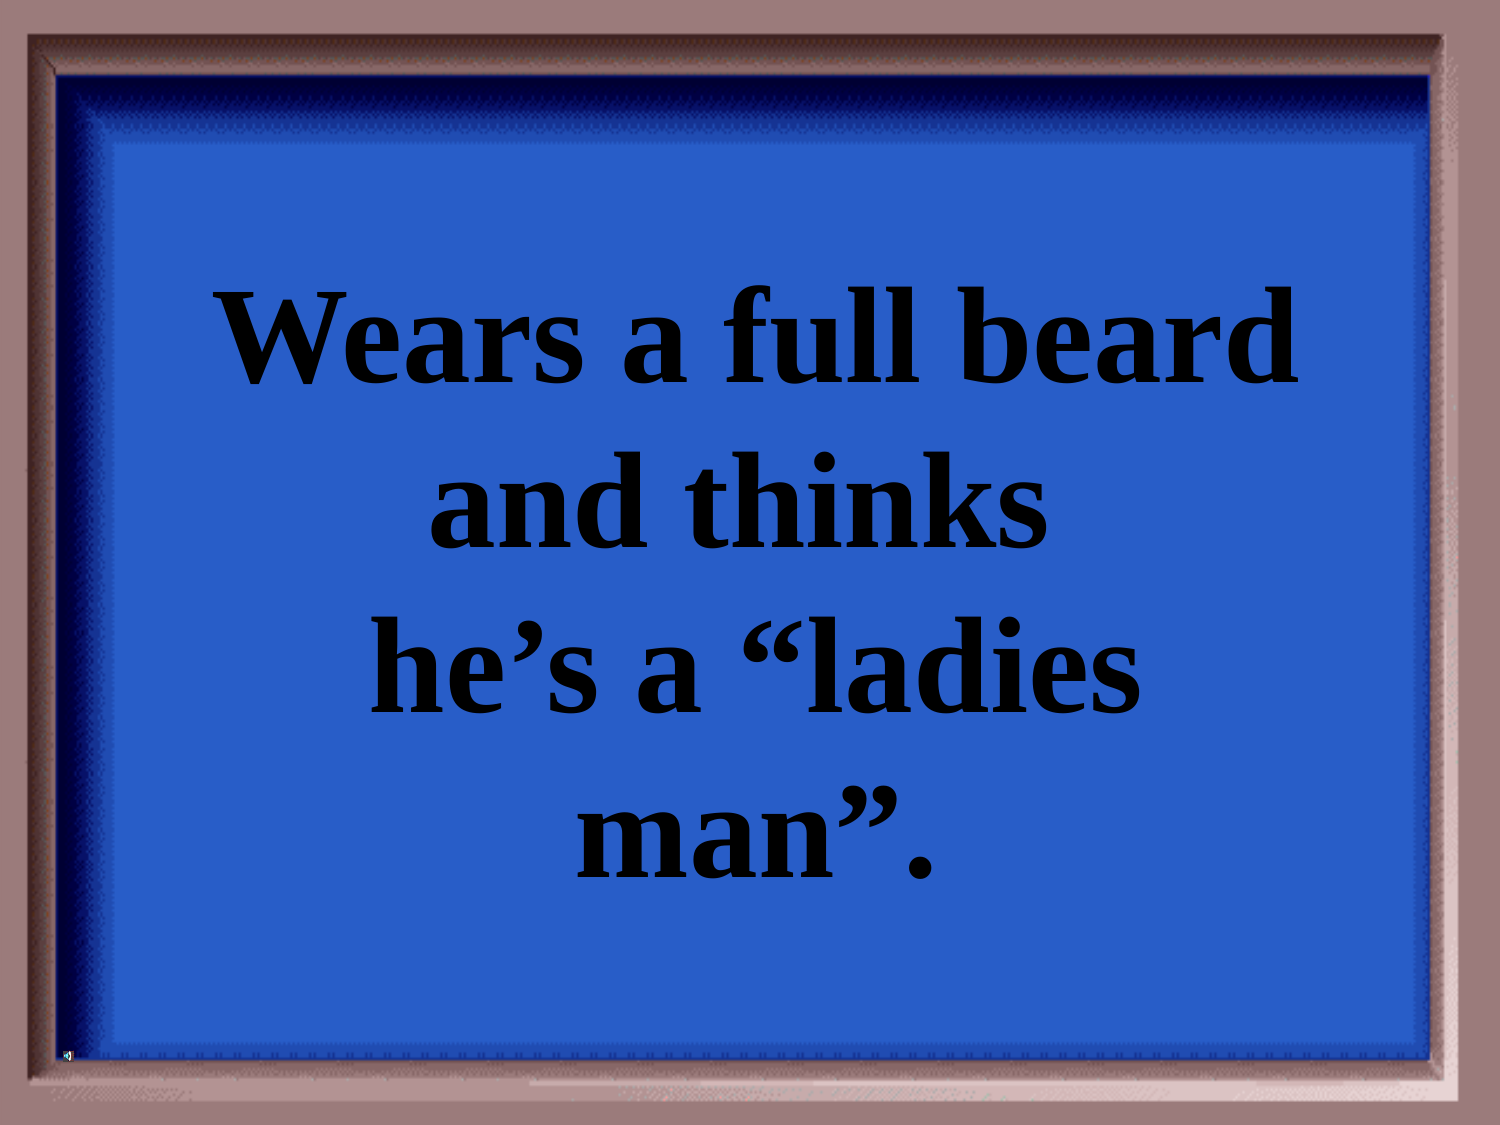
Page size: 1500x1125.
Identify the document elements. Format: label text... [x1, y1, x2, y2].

text_box Wears a full beard and thinks he’s a “ladies man”. [174, 237, 1338, 912]
picture [0, 0, 1500, 1125]
